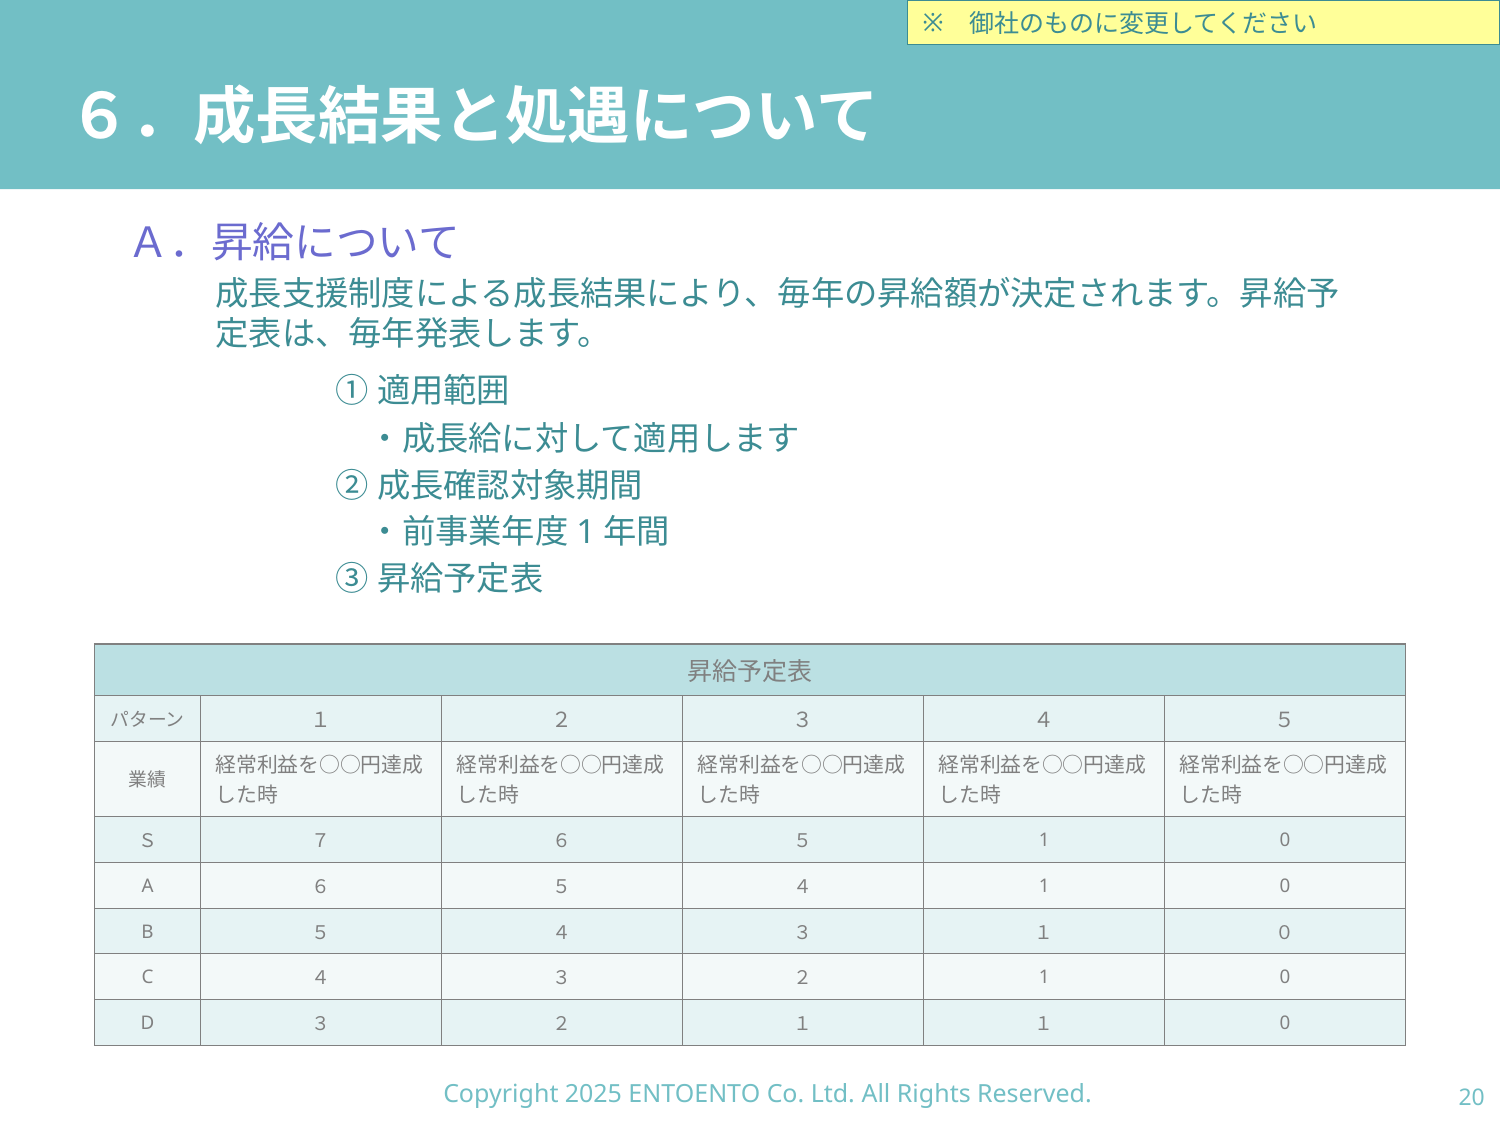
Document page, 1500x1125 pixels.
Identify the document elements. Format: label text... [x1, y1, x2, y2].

table_cell パターン [95, 696, 200, 741]
table_cell ６ [442, 817, 682, 862]
table_cell ２ [683, 954, 923, 999]
table_cell ４ [683, 863, 923, 908]
table_cell 0 [1165, 817, 1405, 862]
slide_number 19 [1187, 1074, 1500, 1121]
table_cell ３ [683, 909, 923, 953]
table_cell 1 [924, 954, 1164, 999]
table_cell ５ [1165, 696, 1405, 741]
table_cell ３ [442, 954, 682, 999]
title ６．成長結果と処遇について [53, 42, 1388, 185]
table_cell １ [924, 1000, 1164, 1045]
table_cell １ [924, 909, 1164, 953]
table_cell A [95, 863, 200, 908]
table_cell ２ [442, 696, 682, 741]
table_cell ４ [442, 909, 682, 953]
table_cell ７ [201, 817, 441, 862]
table_cell ０ [1165, 909, 1405, 953]
table_cell 0 [1165, 863, 1405, 908]
footer Copyright 2025 ENTOENTO Co. Ltd. All Rights Reserved. [206, 1070, 1331, 1125]
table_cell 1 [924, 817, 1164, 862]
table_cell 経常利益を○○円達成した時 [683, 742, 923, 816]
table_cell ４ [201, 954, 441, 999]
table_cell ３ [683, 696, 923, 741]
table_cell 経常利益を○○円達成した時 [1165, 742, 1405, 816]
table_cell ４ [924, 696, 1164, 741]
table_cell ５ [442, 863, 682, 908]
table_cell １ [201, 696, 441, 741]
table_cell 経常利益を○○円達成した時 [442, 742, 682, 816]
table_cell 業績 [95, 742, 200, 816]
table_cell D [95, 1000, 200, 1045]
table_cell ２ [442, 1000, 682, 1045]
text_box 御社のものに変更してください [907, 0, 1500, 45]
table_cell 経常利益を○○円達成した時 [924, 742, 1164, 816]
table_cell 0 [1165, 1000, 1405, 1045]
table_cell ５ [201, 909, 441, 953]
table_header 昇給予定表 [95, 645, 1405, 695]
table_cell B [95, 909, 200, 953]
list Ａ．昇給について 成長支援制度による成長結果により、毎年の昇給額が決定されます。昇給予定表は、毎年発表します。 ①適用範囲 ・成長給に対して適用します ②成長確認対象期間 ・前事業年度1年間 ③昇給予定表 [112, 208, 1388, 643]
table_cell ５ [683, 817, 923, 862]
table_cell 0 [1165, 954, 1405, 999]
table_cell 経常利益を○○円達成した時 [201, 742, 441, 816]
table_cell Ｓ [95, 817, 200, 862]
table_cell １ [683, 1000, 923, 1045]
table_cell ３ [201, 1000, 441, 1045]
table_cell 1 [924, 863, 1164, 908]
table_cell ６ [201, 863, 441, 908]
table_cell C [95, 954, 200, 999]
